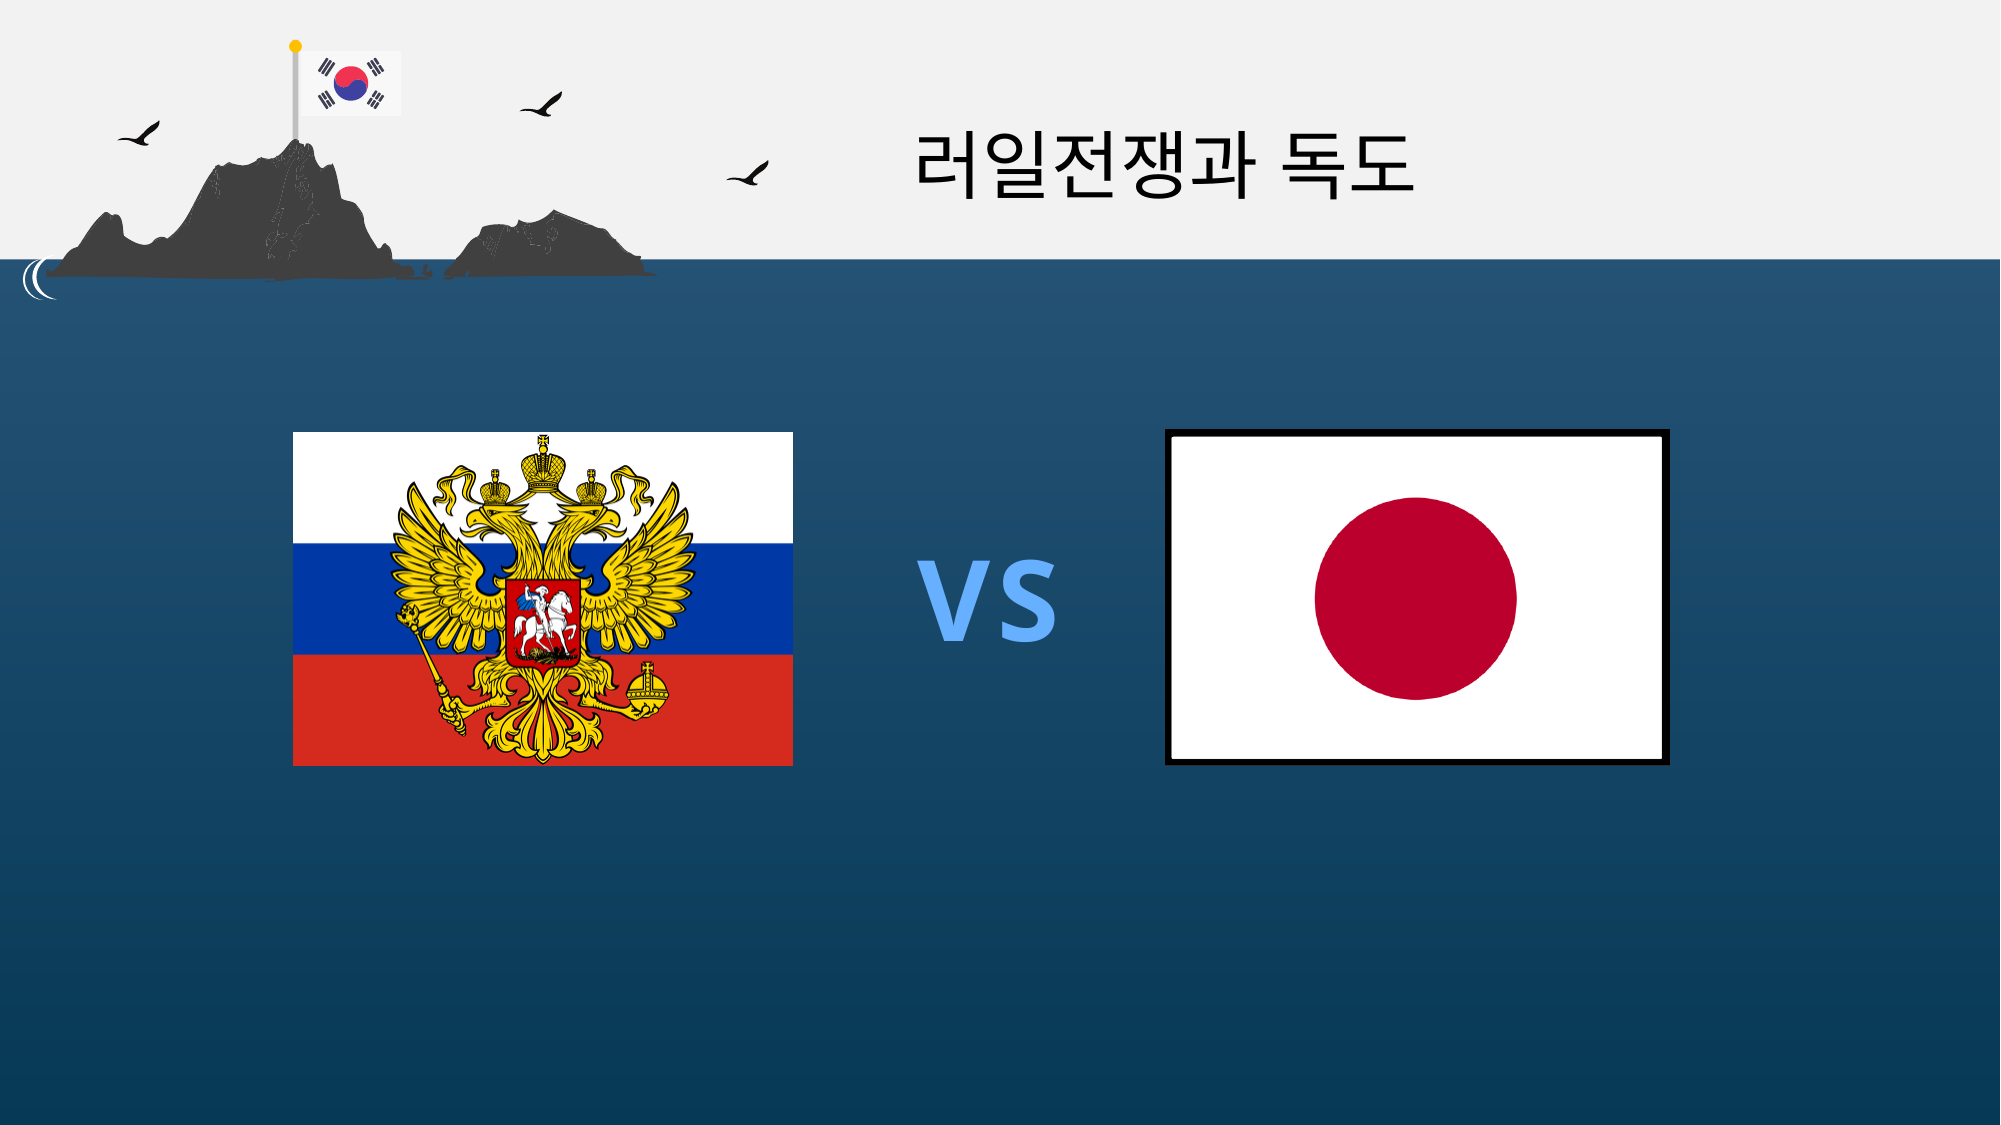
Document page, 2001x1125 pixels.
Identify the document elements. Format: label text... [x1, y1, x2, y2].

text_box 러일전쟁과 독도 [799, 66, 1532, 216]
picture [1165, 429, 1670, 766]
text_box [46, 138, 658, 282]
text_box [292, 54, 299, 91]
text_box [117, 91, 769, 186]
text_box [0, 0, 2000, 261]
text_box [21, 257, 44, 302]
picture [293, 432, 793, 766]
text_box [287, 38, 304, 54]
text_box VS [902, 521, 1075, 672]
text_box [301, 50, 401, 117]
text_box [31, 255, 58, 301]
